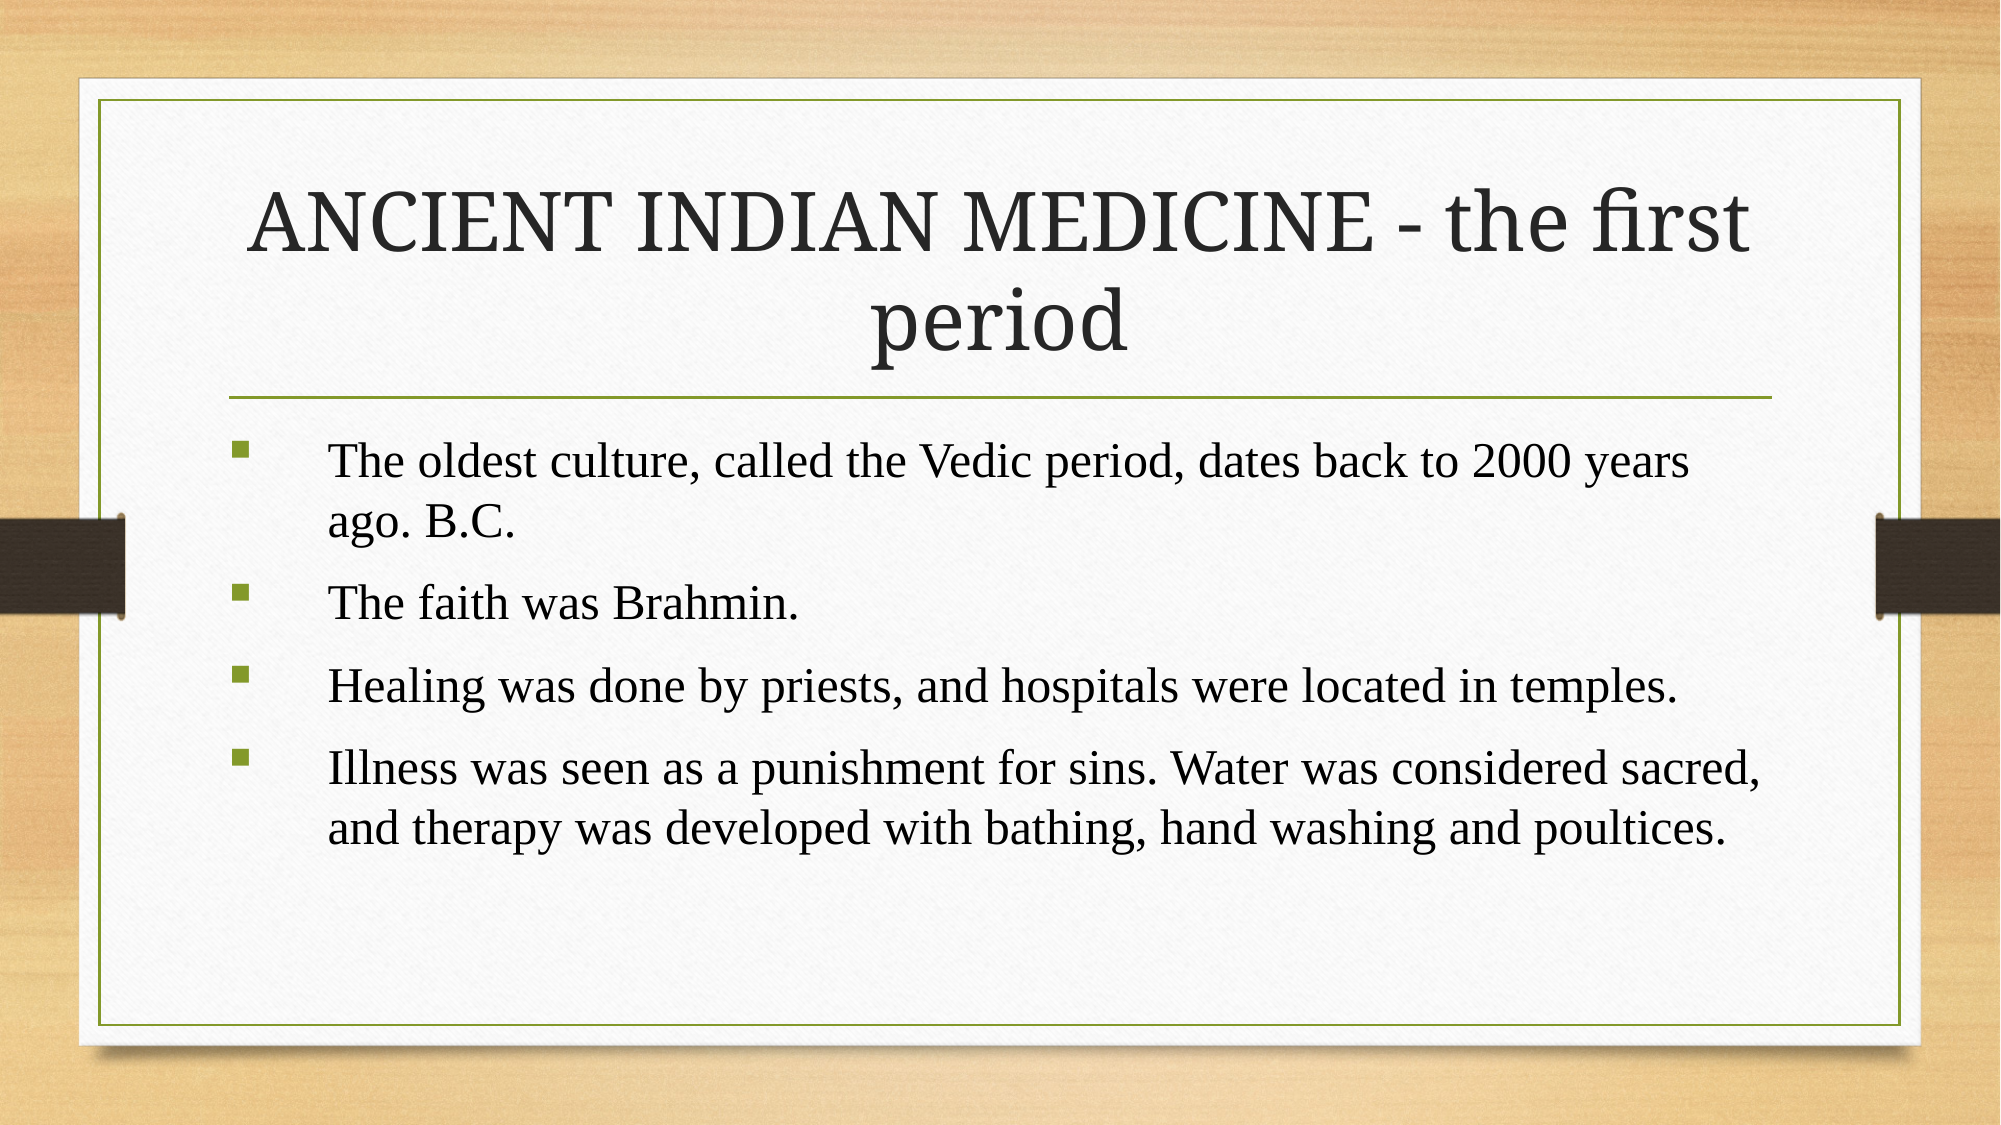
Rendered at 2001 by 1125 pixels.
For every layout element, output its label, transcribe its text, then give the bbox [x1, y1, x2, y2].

list The oldest culture, called the Vedic period, dates back to 2000 years ago. B.C. The faith was Brahmin. Healing was done by priests, and hospitals were located in temples. Illness was seen as a punishment for sins. Water was considered sacred, and therapy was developed with bathing, hand washing and poultices. [212, 419, 1788, 964]
picture [0, 0, 2001, 1125]
title ANCIENT INDIAN MEDICINE - the first period [212, 161, 1788, 375]
